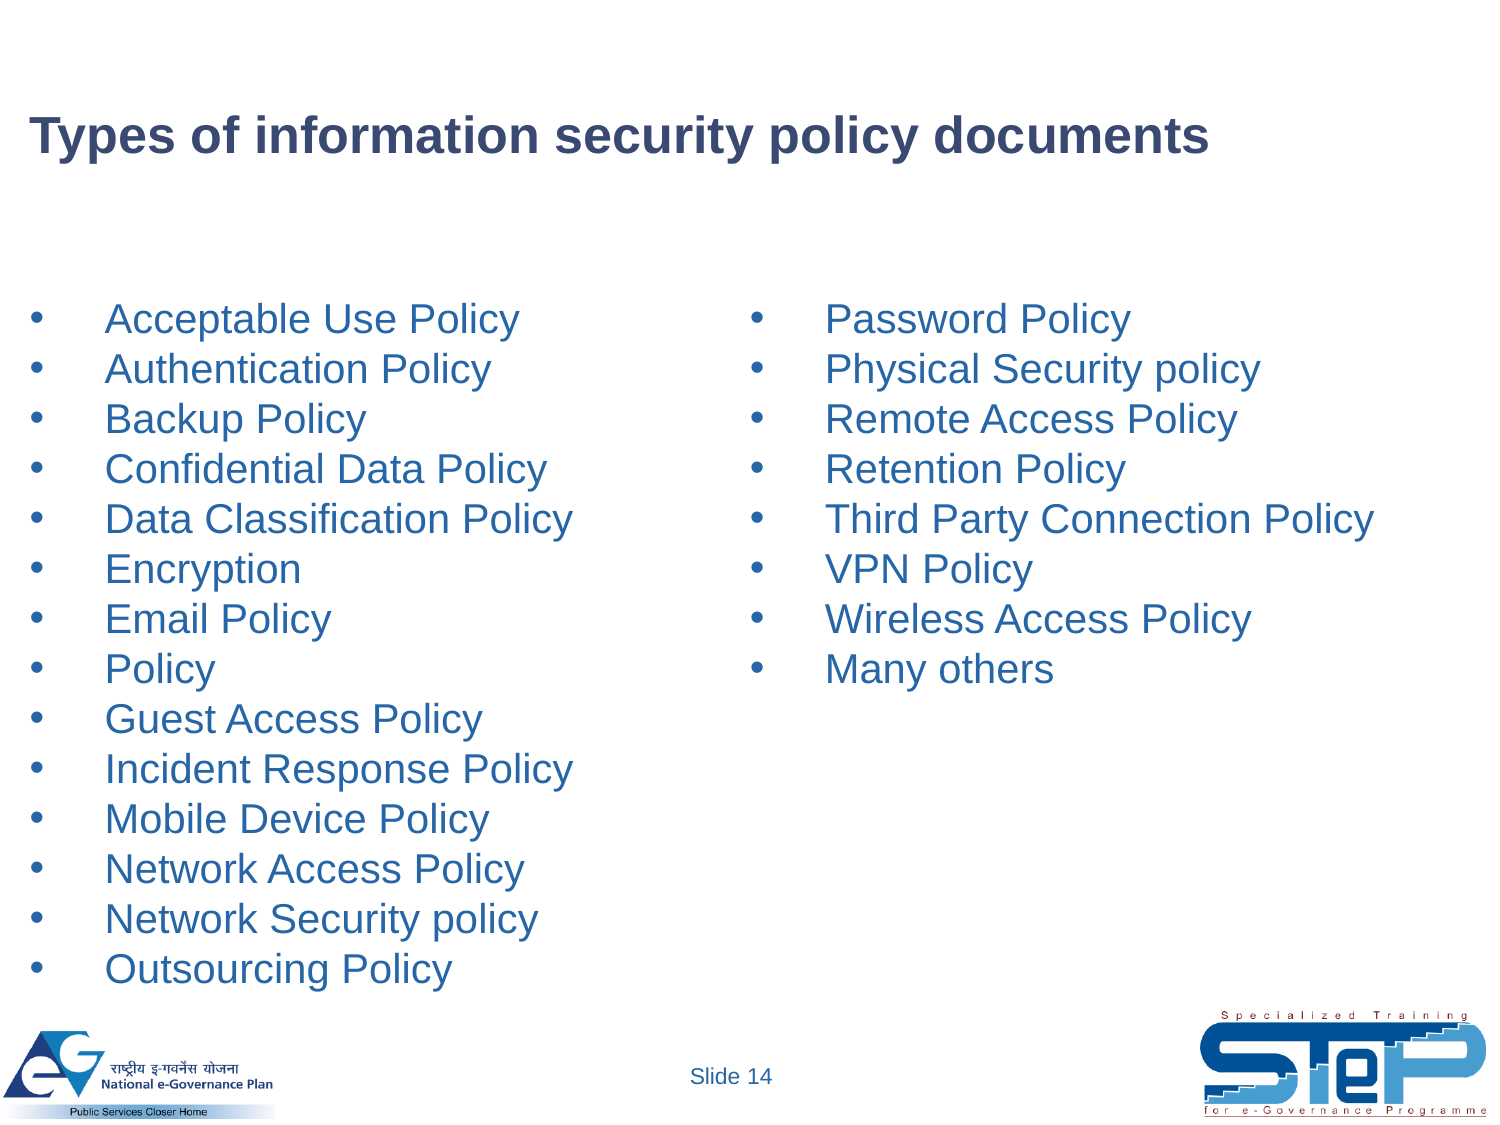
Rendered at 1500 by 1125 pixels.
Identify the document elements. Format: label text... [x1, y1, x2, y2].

picture [2, 1031, 275, 1119]
title Types of information security policy documents [29, 101, 1470, 226]
picture [1200, 1011, 1486, 1117]
list Acceptable Use Policy Authentication Policy Backup Policy Confidential Data Policy Data Classification Policy Encryption Email Policy Policy Guest Access Policy Incident Response Policy Mobile Device Policy Network Access Policy Network Security policy Outsourcing Policy Password Policy Physical Security policy Remote Access Policy Retention Policy Third Party Connection Policy VPN Policy Wireless Access Policy Many others [29, 291, 1470, 1001]
